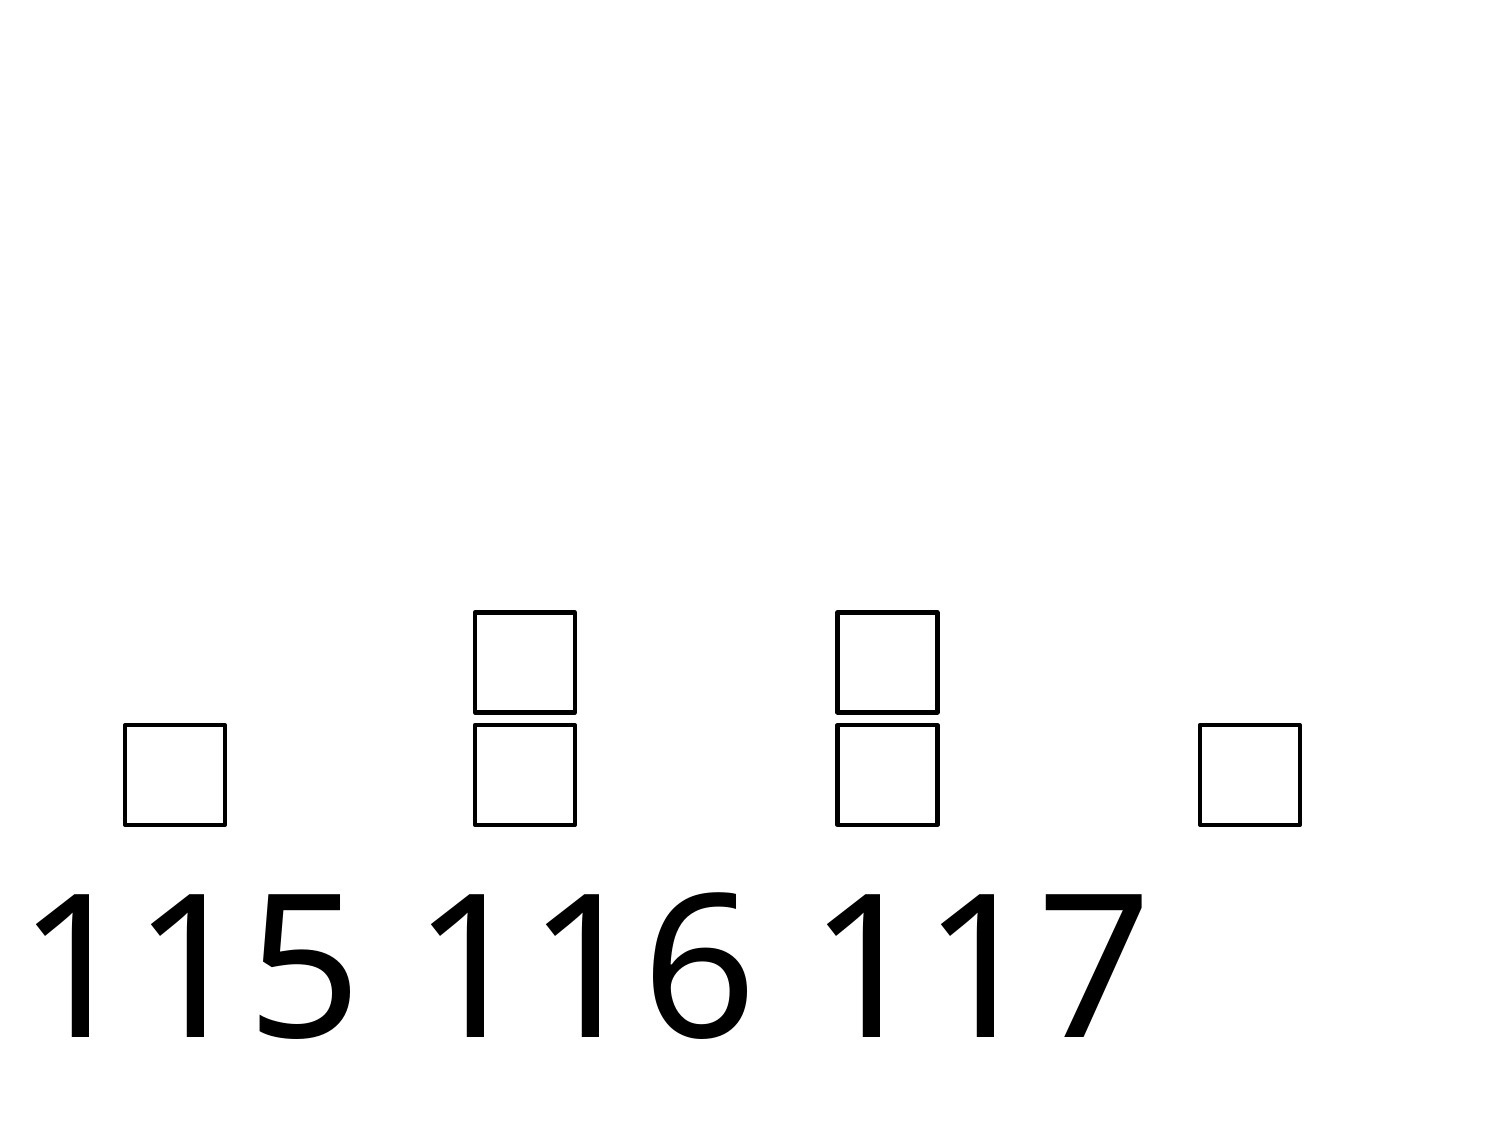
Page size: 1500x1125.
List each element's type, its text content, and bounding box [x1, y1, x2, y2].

text_box [1198, 723, 1302, 827]
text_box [474, 612, 576, 826]
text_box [837, 612, 938, 826]
text_box [123, 723, 227, 827]
text_box 115 116 117 118 [0, 829, 1500, 1125]
